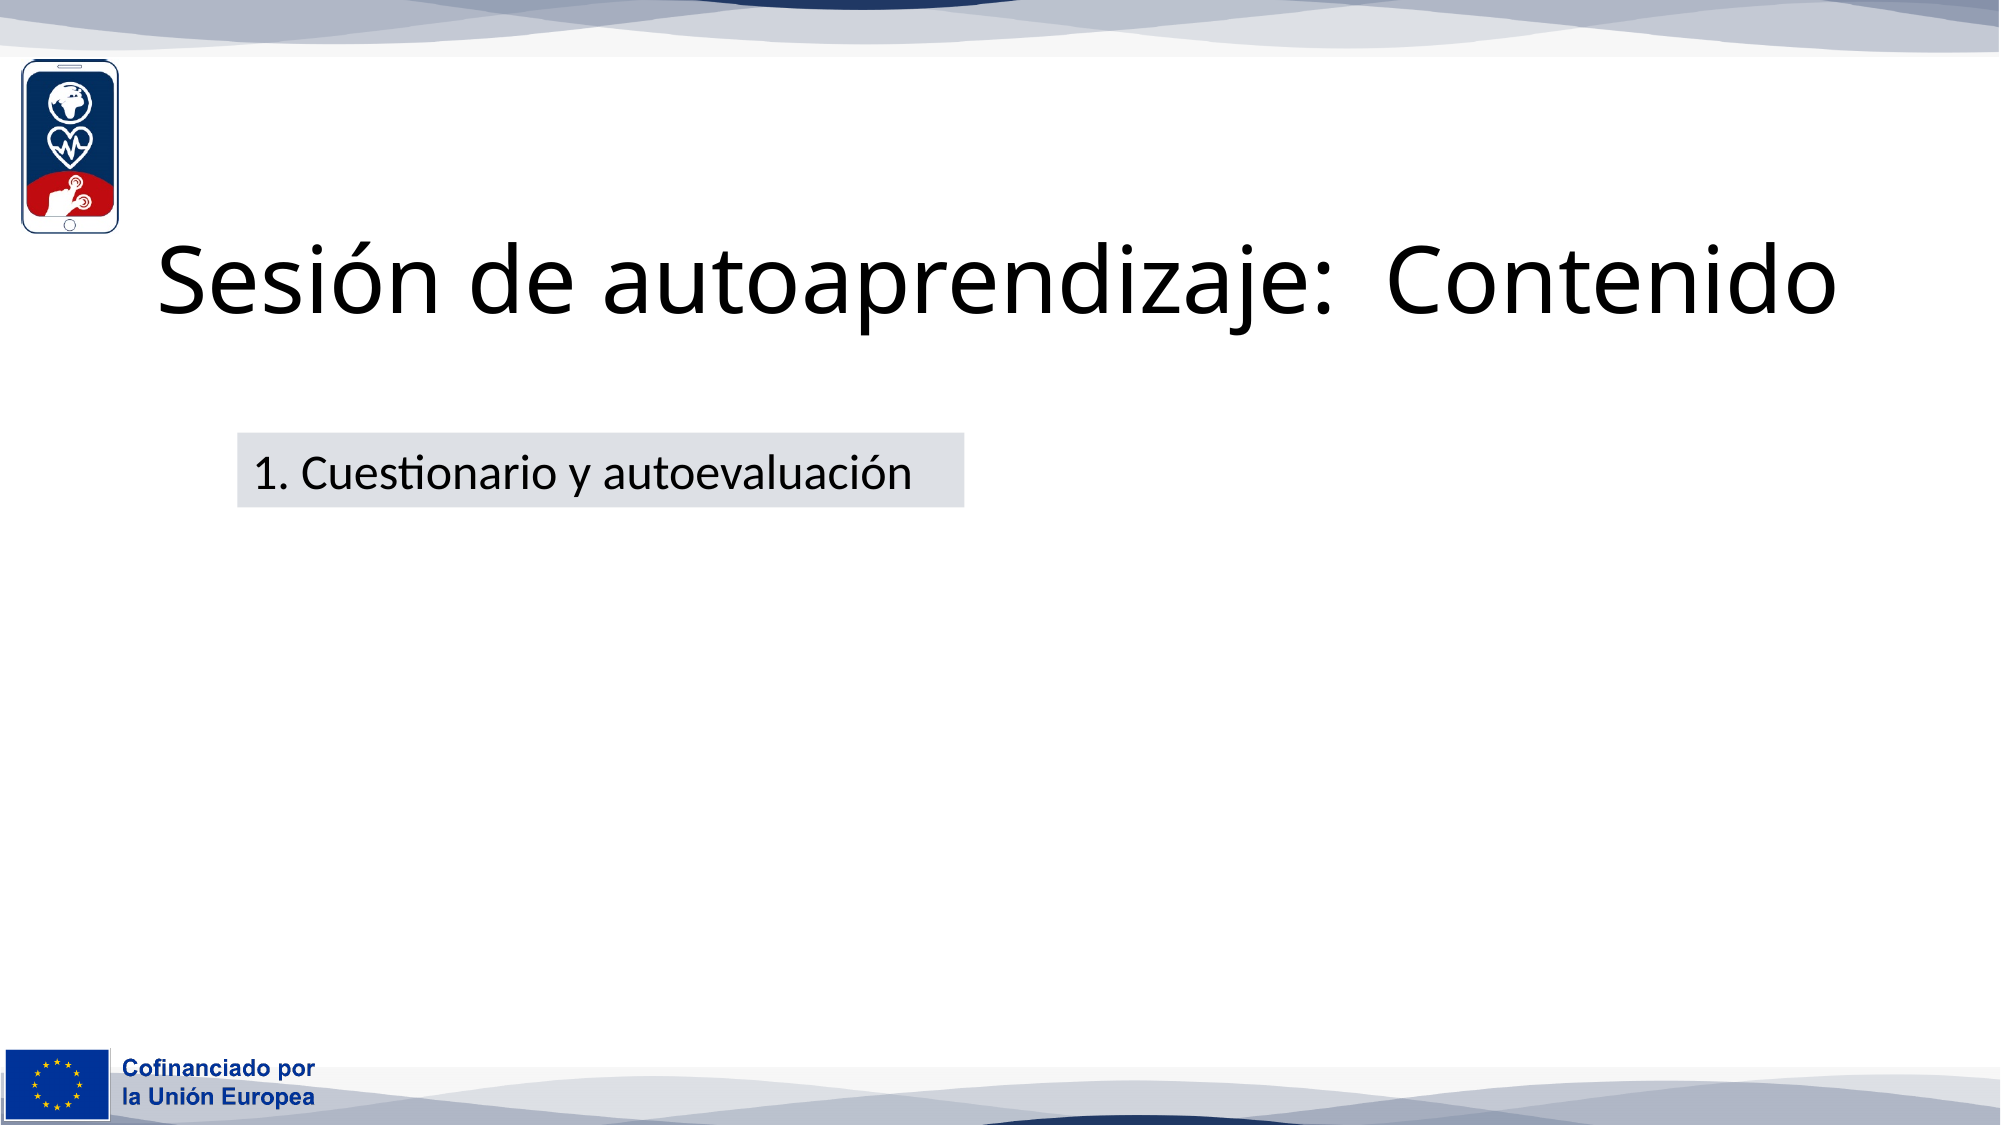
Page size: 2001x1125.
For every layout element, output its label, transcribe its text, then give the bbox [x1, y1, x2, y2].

picture [0, 1044, 2001, 1125]
picture [21, 59, 119, 234]
title Sesión de autoaprendizaje: Contenido [136, 123, 1862, 341]
picture [0, 0, 1999, 57]
text_box 1. Cuestionario y autoevaluación [237, 432, 965, 508]
